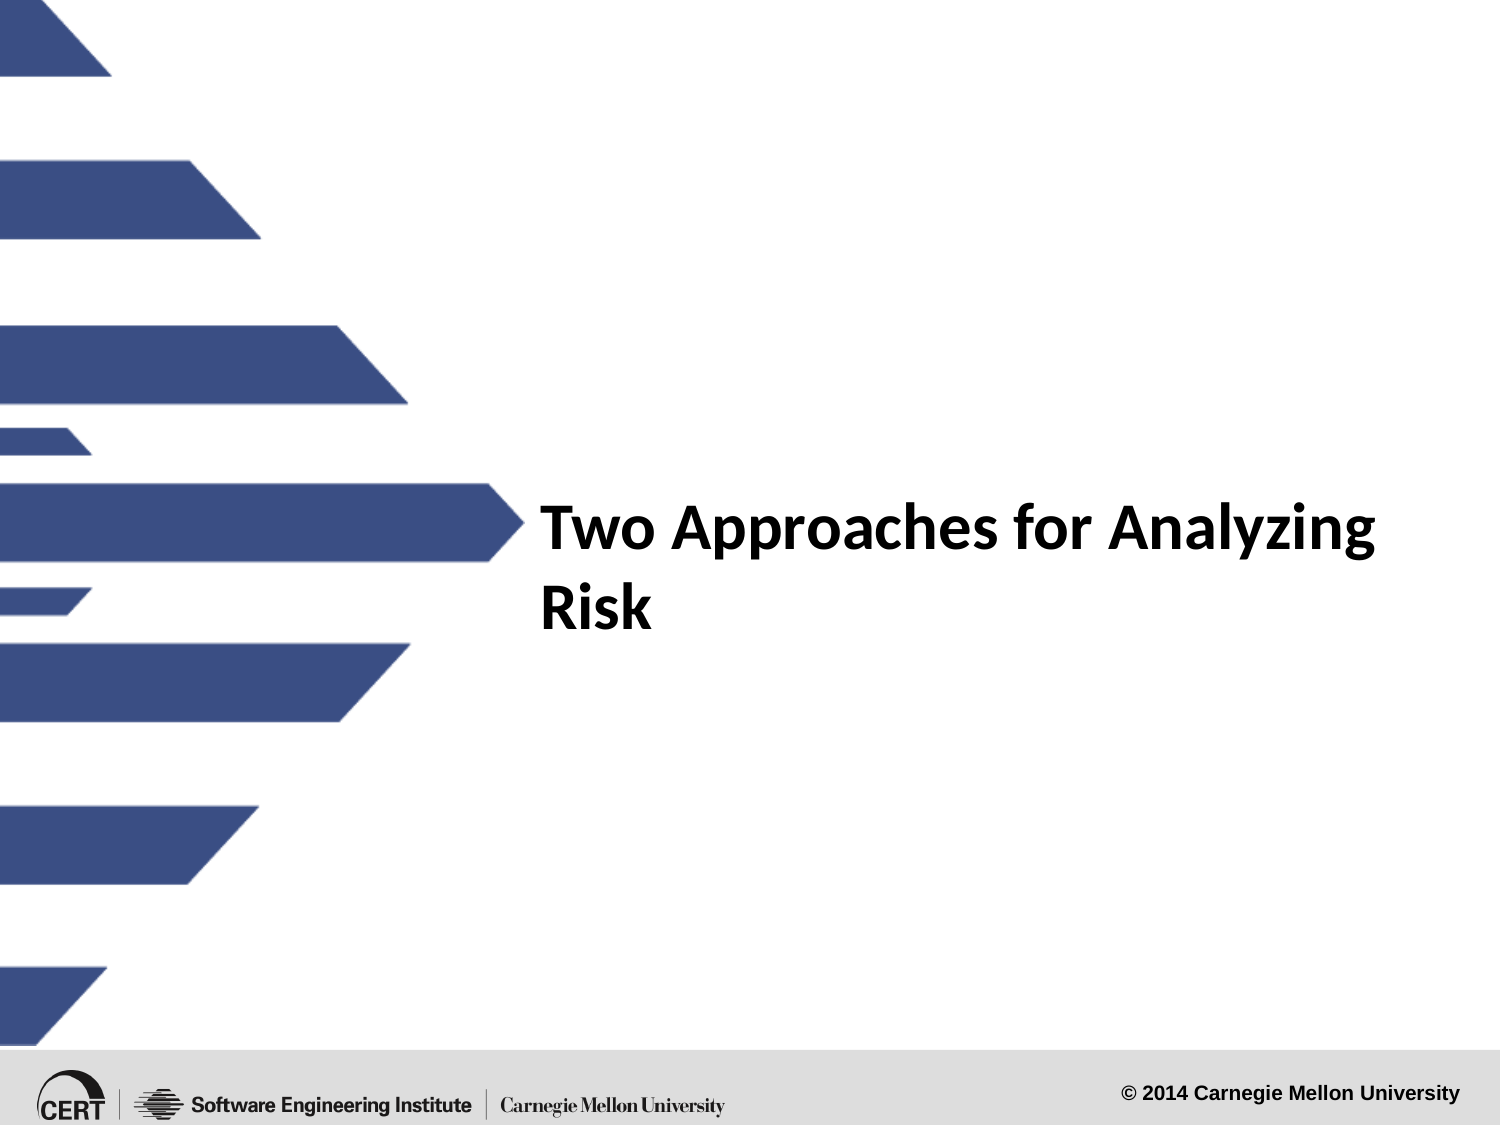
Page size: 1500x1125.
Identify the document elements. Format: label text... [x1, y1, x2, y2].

picture [37, 1069, 725, 1122]
title Two Approaches for Analyzing Risk [524, 474, 1426, 688]
picture [0, 0, 525, 1046]
